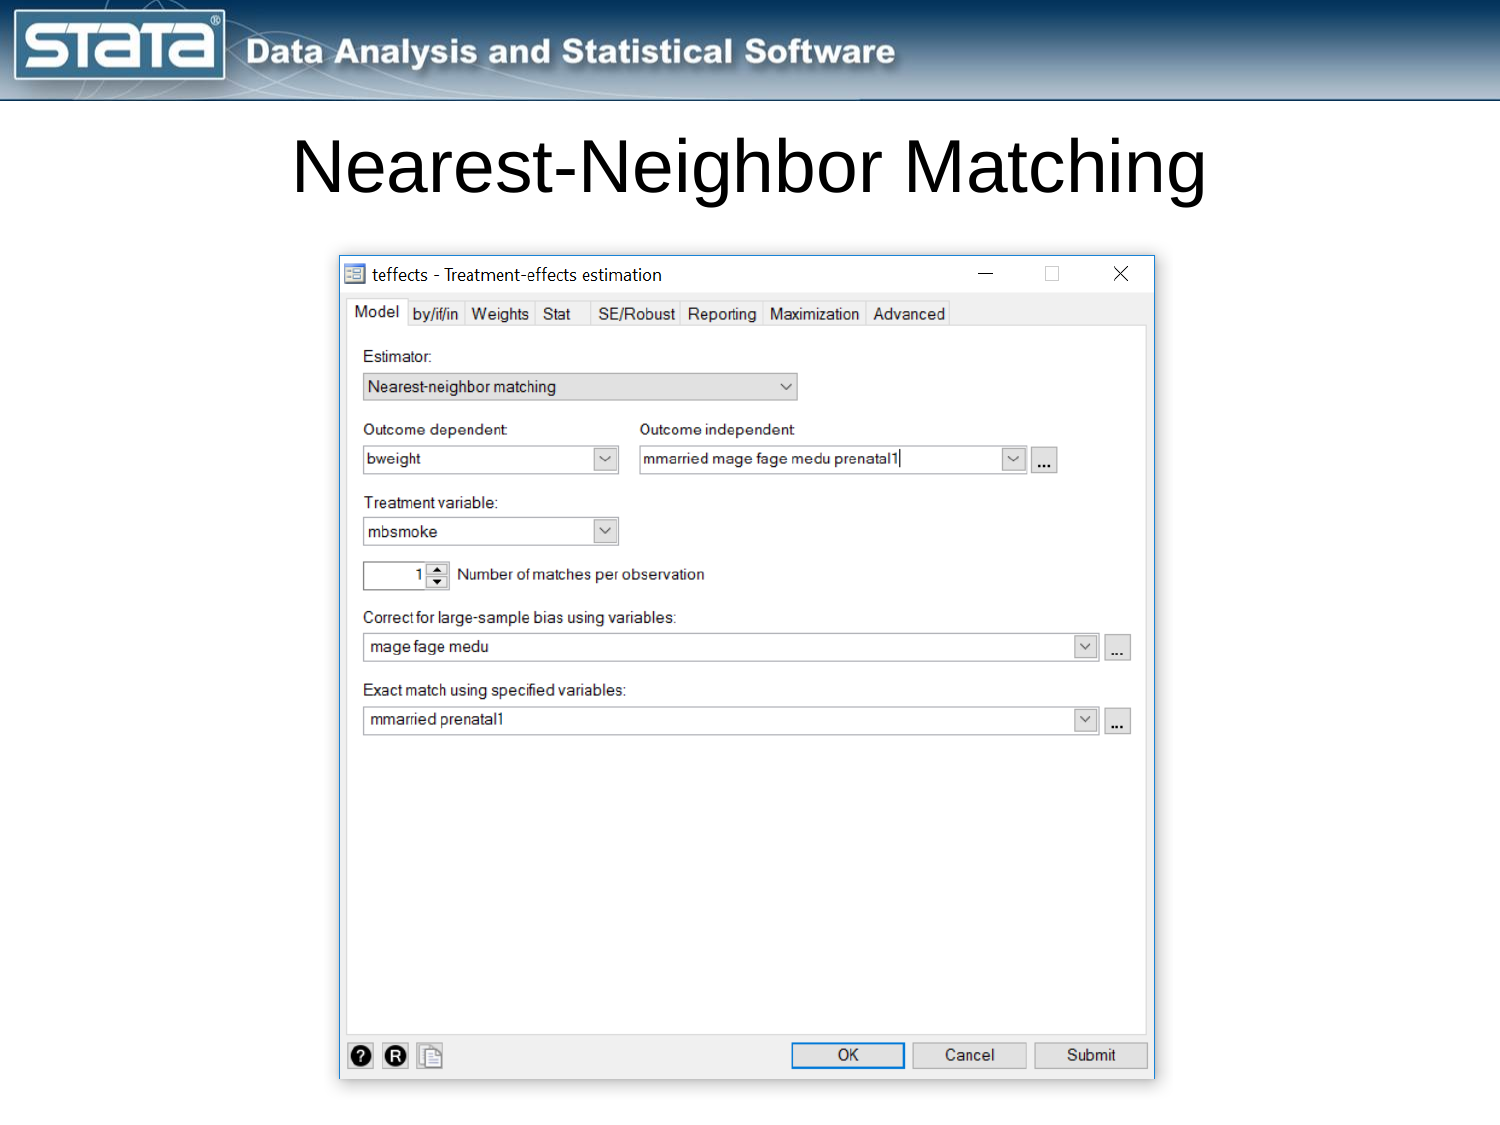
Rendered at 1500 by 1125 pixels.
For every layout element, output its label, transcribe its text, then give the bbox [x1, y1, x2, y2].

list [324, 237, 1173, 1101]
picture [0, 0, 1500, 102]
title Nearest-Neighbor Matching [0, 108, 1500, 225]
